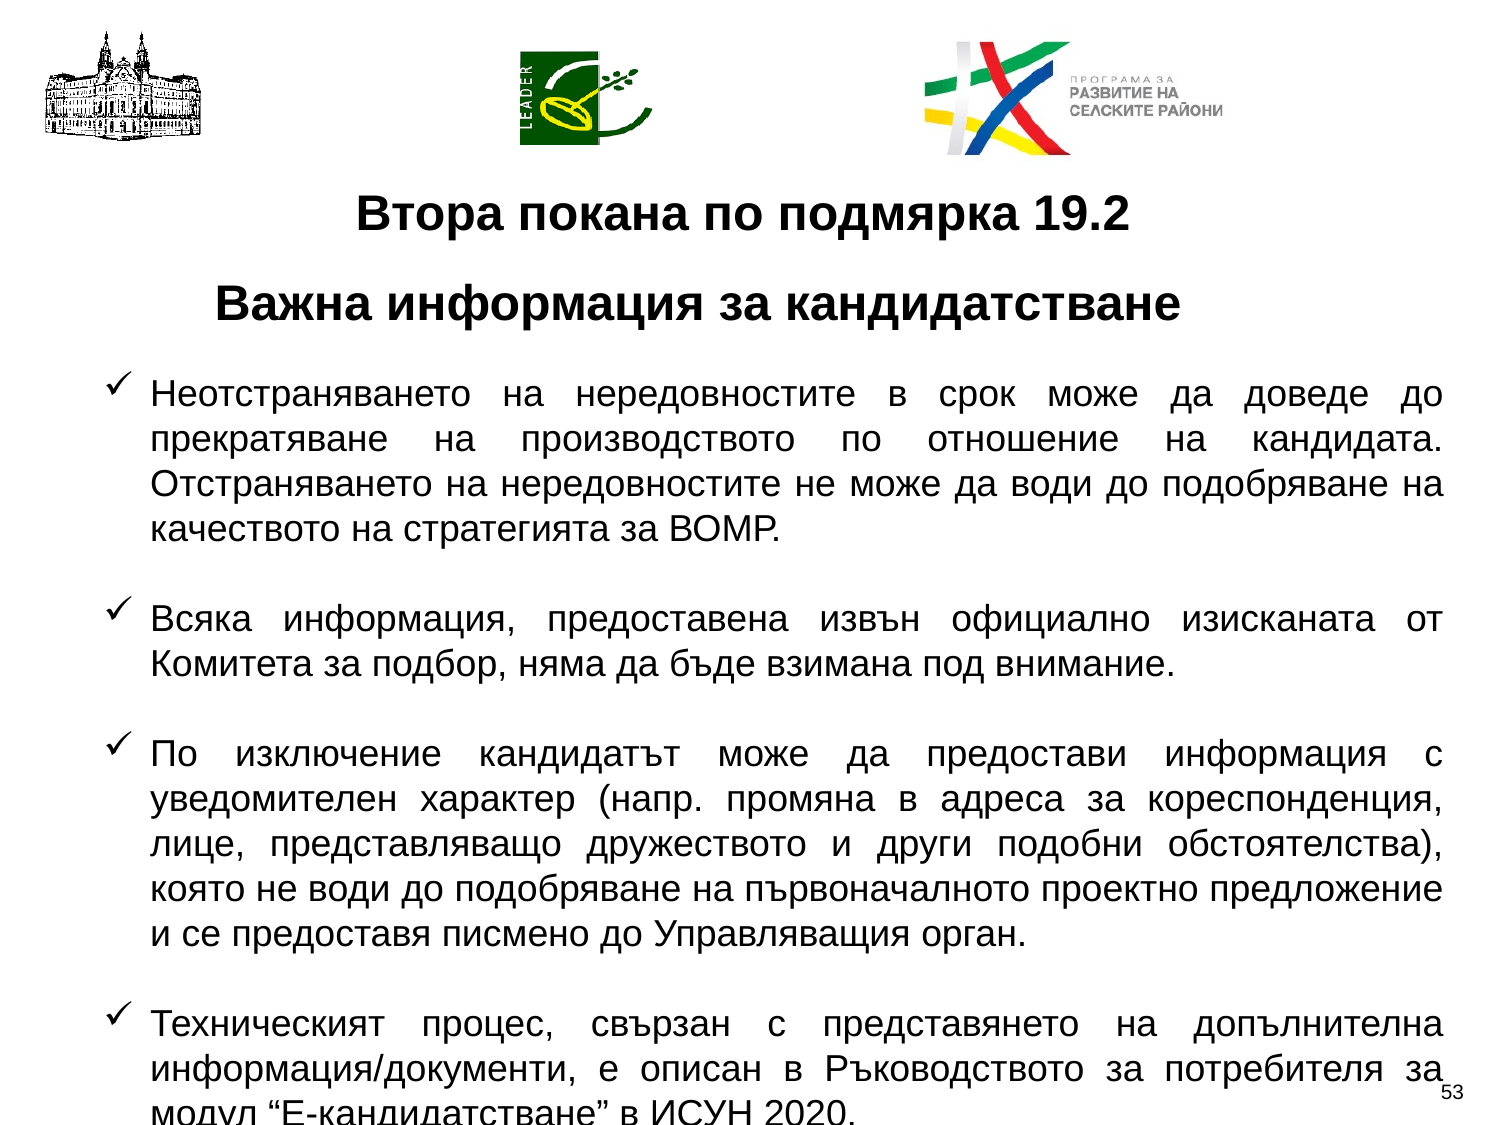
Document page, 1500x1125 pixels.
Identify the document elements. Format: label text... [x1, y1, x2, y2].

picture [909, 27, 1235, 167]
text_box Важна информация за кандидатстване [199, 263, 1197, 339]
text_box Неотстраняването на нередовностите в срок може да доведе до прекратяване на производството по отношение на кандидата. Отстраняването на нередовностите не може да води до подобряване на качеството на стратегията за ВОМР. Всяка информация, предоставена извън официално изисканата от Комитета за подбор, няма да бъде взимана под внимание. По изключение кандидатът може да предостави информация с уведомителен характер (напр. промяна в адреса за кореспонденция, лице, представляващо дружеството и други подобни обстоятелства), която не води до подобряване на първоначалното проектно предложение и се предоставя писмено до Управляващия орган. Техническият процес, свързан с представянето на допълнителна информация/документи, е описан в Ръководството за потребителя за модул “Е-кандидатстване” в ИСУН 2020. [88, 361, 1459, 1125]
slide_number 53 [1459, 1051, 1479, 1112]
text_box Втора покана по подмярка 19.2 [41, 172, 1459, 248]
picture [40, 27, 207, 144]
picture [520, 50, 656, 145]
